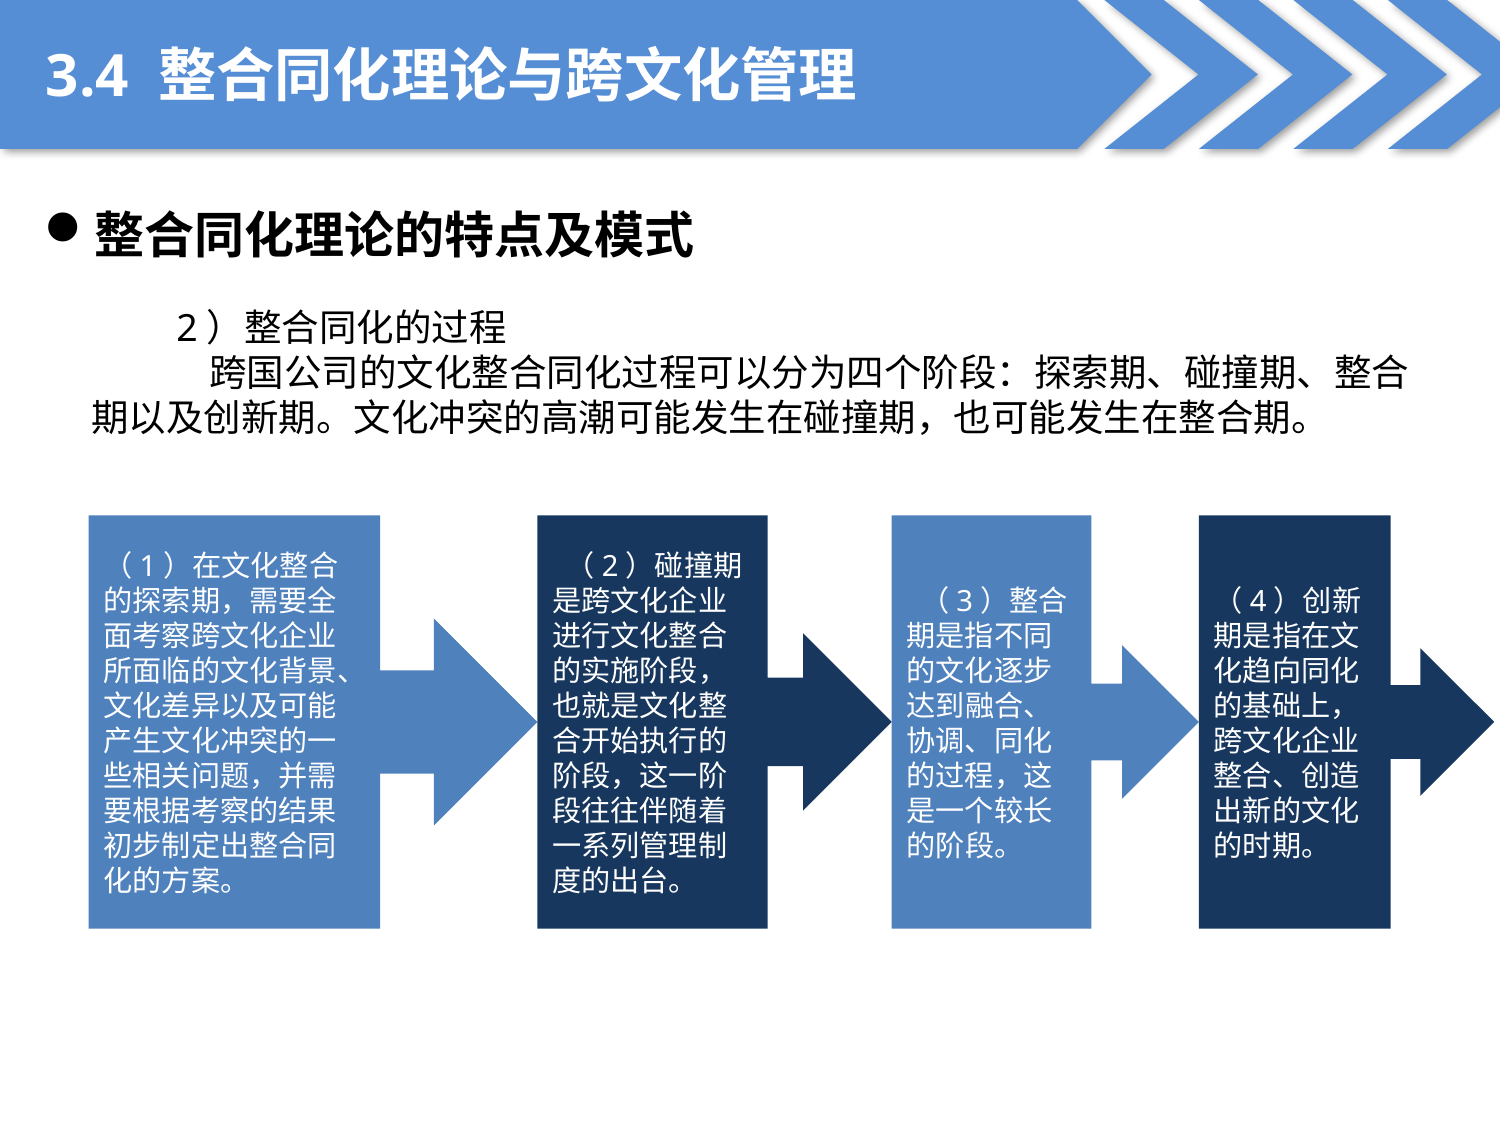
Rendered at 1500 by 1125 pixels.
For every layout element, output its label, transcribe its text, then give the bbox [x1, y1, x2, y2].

text_box （3）整合期是指不同的文化逐步达到融合、协调、同化的过程，这是一个较长的阶段。 [889, 513, 1196, 931]
text_box （1）在文化整合的探索期，需要全面考察跨文化企业所面临的文化背景、文化差异以及可能产生文化冲突的一些相关问题，并需要根据考察的结果初步制定出整合同化的方案。 [86, 513, 535, 931]
text_box 2）整合同化的过程 跨国公司的文化整合同化过程可以分为四个阶段：探索期、碰撞期、整合期以及创新期。文化冲突的高潮可能发生在碰撞期，也可能发生在整合期。 [76, 296, 1436, 447]
text_box （2）碰撞期是跨文化企业进行文化整合的实施阶段，也就是文化整合开始执行的阶段，这一阶段往往伴随着一系列管理制度的出台。 [535, 513, 889, 931]
text_box （4）创新期是指在文化趋向同化的基础上，跨文化企业整合、创造出新的文化的时期。 [1196, 513, 1497, 931]
text_box 3.4 整合同化理论与跨文化管理 [31, 30, 872, 116]
text_box 整合同化理论的特点及模式 [29, 196, 869, 271]
